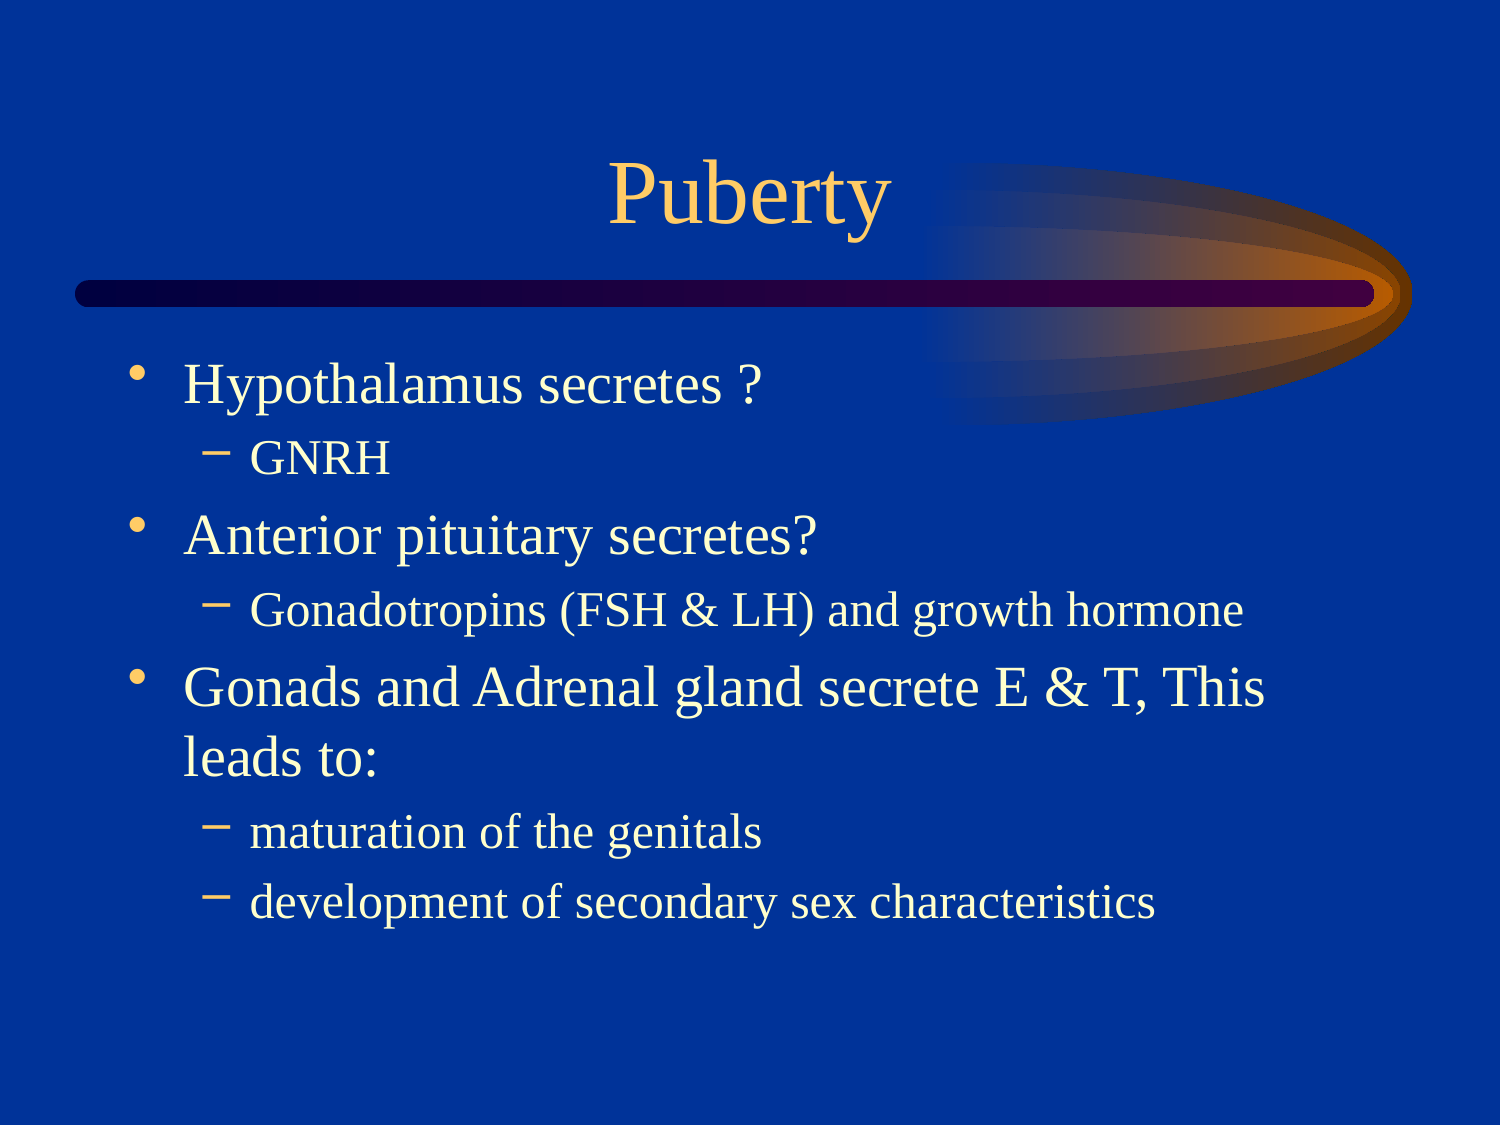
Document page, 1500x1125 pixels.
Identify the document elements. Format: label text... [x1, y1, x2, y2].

list Hypothalamus secretes ? GNRH Anterior pituitary secretes? Gonadotropins (FSH & LH) and growth hormone Gonads and Adrenal gland secrete E & T, This leads to: maturation of the genitals development of secondary sex characteristics [112, 337, 1388, 1013]
title Puberty [112, 62, 1388, 251]
